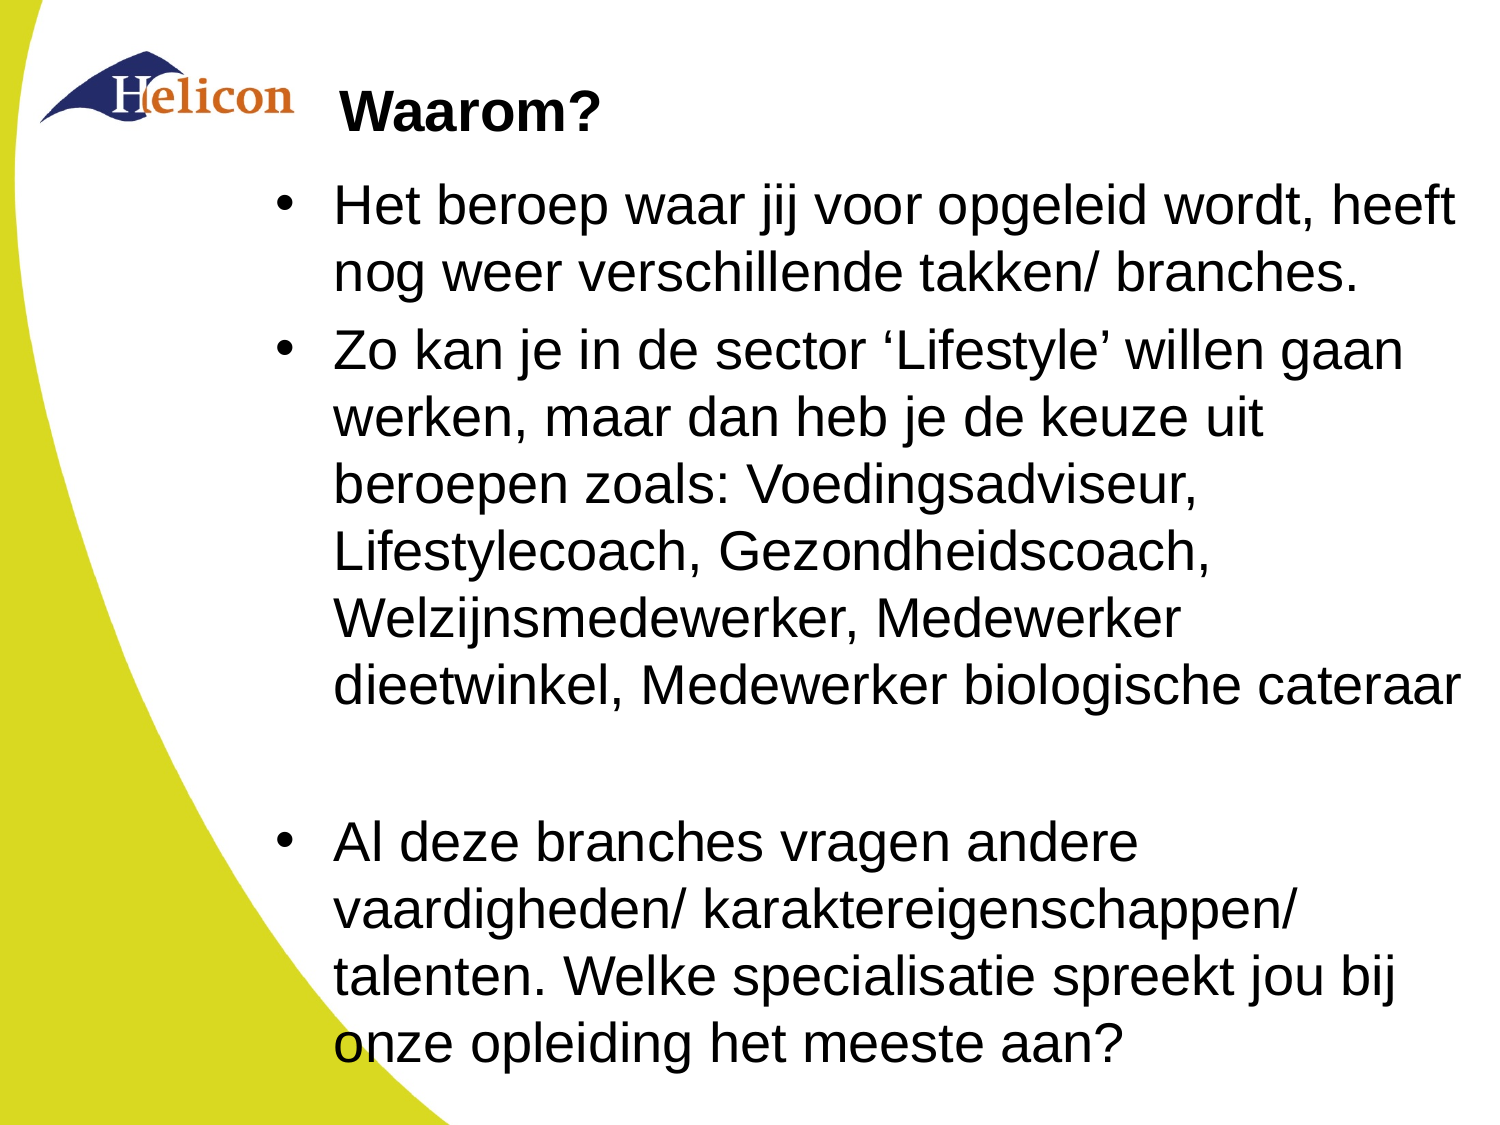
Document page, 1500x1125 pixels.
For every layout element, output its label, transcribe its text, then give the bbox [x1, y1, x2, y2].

list Het beroep waar jij voor opgeleid wordt, heeft nog weer verschillende takken/ branches. Zo kan je in de sector ‘Lifestyle’ willen gaan werken, maar dan heb je de keuze uit beroepen zoals: Voedingsadviseur, Lifestylecoach, Gezondheidscoach, Welzijnsmedewerker, Medewerker dieetwinkel, Medewerker biologische cateraar Al deze branches vragen andere vaardigheden/ karaktereigenschappen/ talenten. Welke specialisatie spreekt jou bij onze opleiding het meeste aan? [260, 160, 1479, 1102]
picture [0, 0, 1500, 1125]
title Waarom? [324, 54, 1415, 160]
